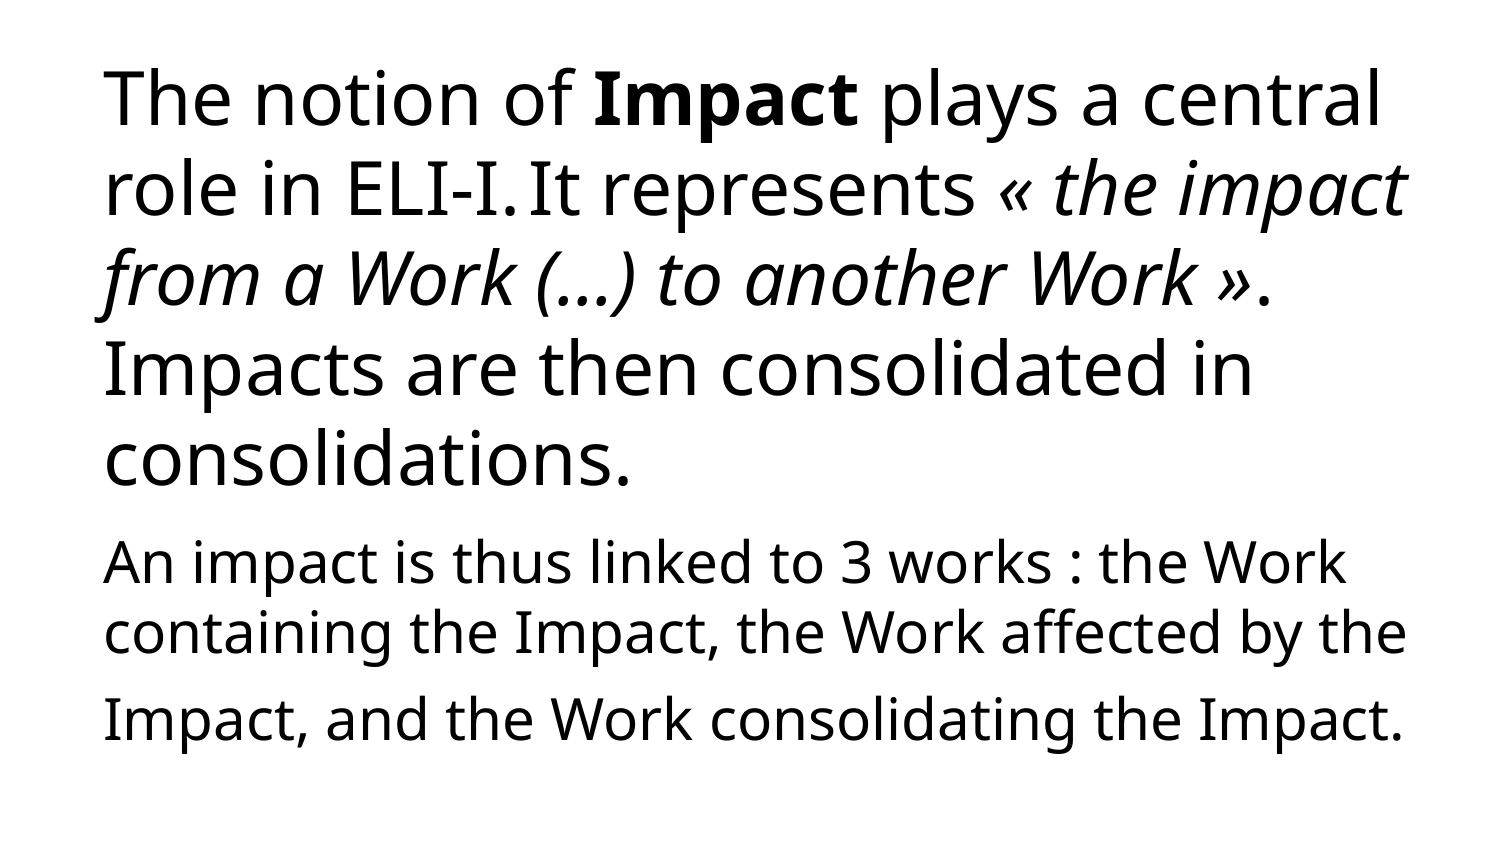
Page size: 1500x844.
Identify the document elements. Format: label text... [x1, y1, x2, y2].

text_box The notion of Impact plays a central role in ELI-I. It represents « the impact from a Work (...) to another Work ». Impacts are then consolidated in consolidations. An impact is thus linked to 3 works : the Work containing the Impact, the Work affected by the Impact, and the Work consolidating the Impact. [88, 42, 1450, 844]
